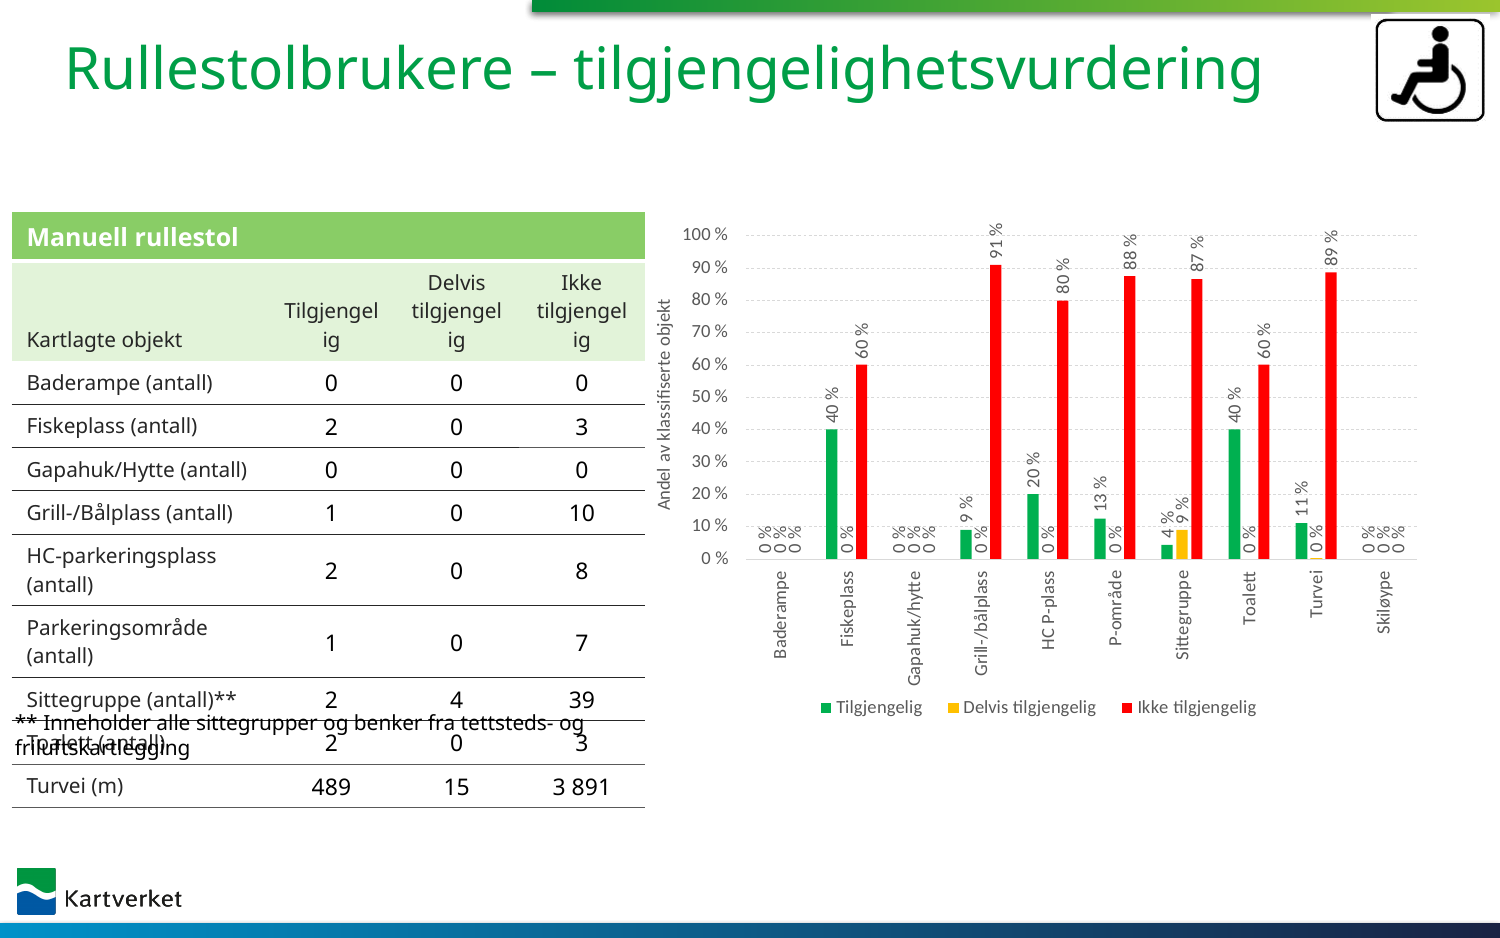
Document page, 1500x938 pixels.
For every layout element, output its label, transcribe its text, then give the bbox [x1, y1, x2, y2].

table_cell HC-parkeringsplass (antall) [12, 535, 269, 605]
text_box Rullestolbrukere – tilgjengelighetsvurdering [49, 12, 1372, 109]
table_cell 0 [269, 448, 394, 490]
table_cell Tilgjengelig [269, 263, 394, 361]
table_cell 2 [269, 405, 394, 447]
table_cell 2 [269, 678, 394, 702]
table_cell 0 [269, 361, 394, 404]
table_cell 2 [269, 535, 394, 605]
table_cell Grill-/Bålplass (antall) [12, 491, 269, 534]
table_cell 0 [394, 535, 519, 605]
table_cell 1 [269, 606, 394, 677]
text_box ** Inneholder alle sittegrupper og benker fra tettsteds- og friluftskartlegging [0, 702, 745, 768]
table_cell 39 [519, 678, 638, 702]
table_cell 0 [519, 361, 638, 404]
table_cell Turvei (m) [12, 768, 269, 807]
table_cell Fiskeplass (antall) [12, 405, 269, 447]
table_cell 0 [394, 405, 519, 447]
table_cell 4 [394, 678, 519, 702]
table_cell Sittegruppe (antall)** [12, 678, 269, 702]
table_cell 8 [519, 535, 638, 605]
table_cell 0 [394, 448, 519, 490]
table_cell 0 [394, 491, 519, 534]
table_cell 0 [519, 448, 638, 490]
table_cell Baderampe (antall) [12, 361, 269, 404]
table_cell 0 [394, 361, 519, 404]
table_cell Parkeringsområde (antall) [12, 606, 269, 677]
table_cell 15 [394, 768, 519, 807]
table_cell 7 [519, 606, 638, 677]
table_cell Kartlagte objekt [12, 263, 269, 361]
picture [643, 218, 1427, 728]
table_cell 3 891 [519, 768, 645, 807]
table_cell Delvis tilgjengelig [394, 263, 519, 361]
table_cell 489 [269, 768, 394, 807]
table_cell Ikke tilgjengelig [519, 263, 638, 361]
table_cell 10 [519, 491, 638, 534]
table_header Manuell rullestol [12, 212, 645, 259]
table_cell 0 [394, 606, 519, 677]
table_cell Gapahuk/Hytte (antall) [12, 448, 269, 490]
table_cell 1 [269, 491, 394, 534]
table_cell 3 [519, 405, 638, 447]
picture [1371, 13, 1491, 127]
